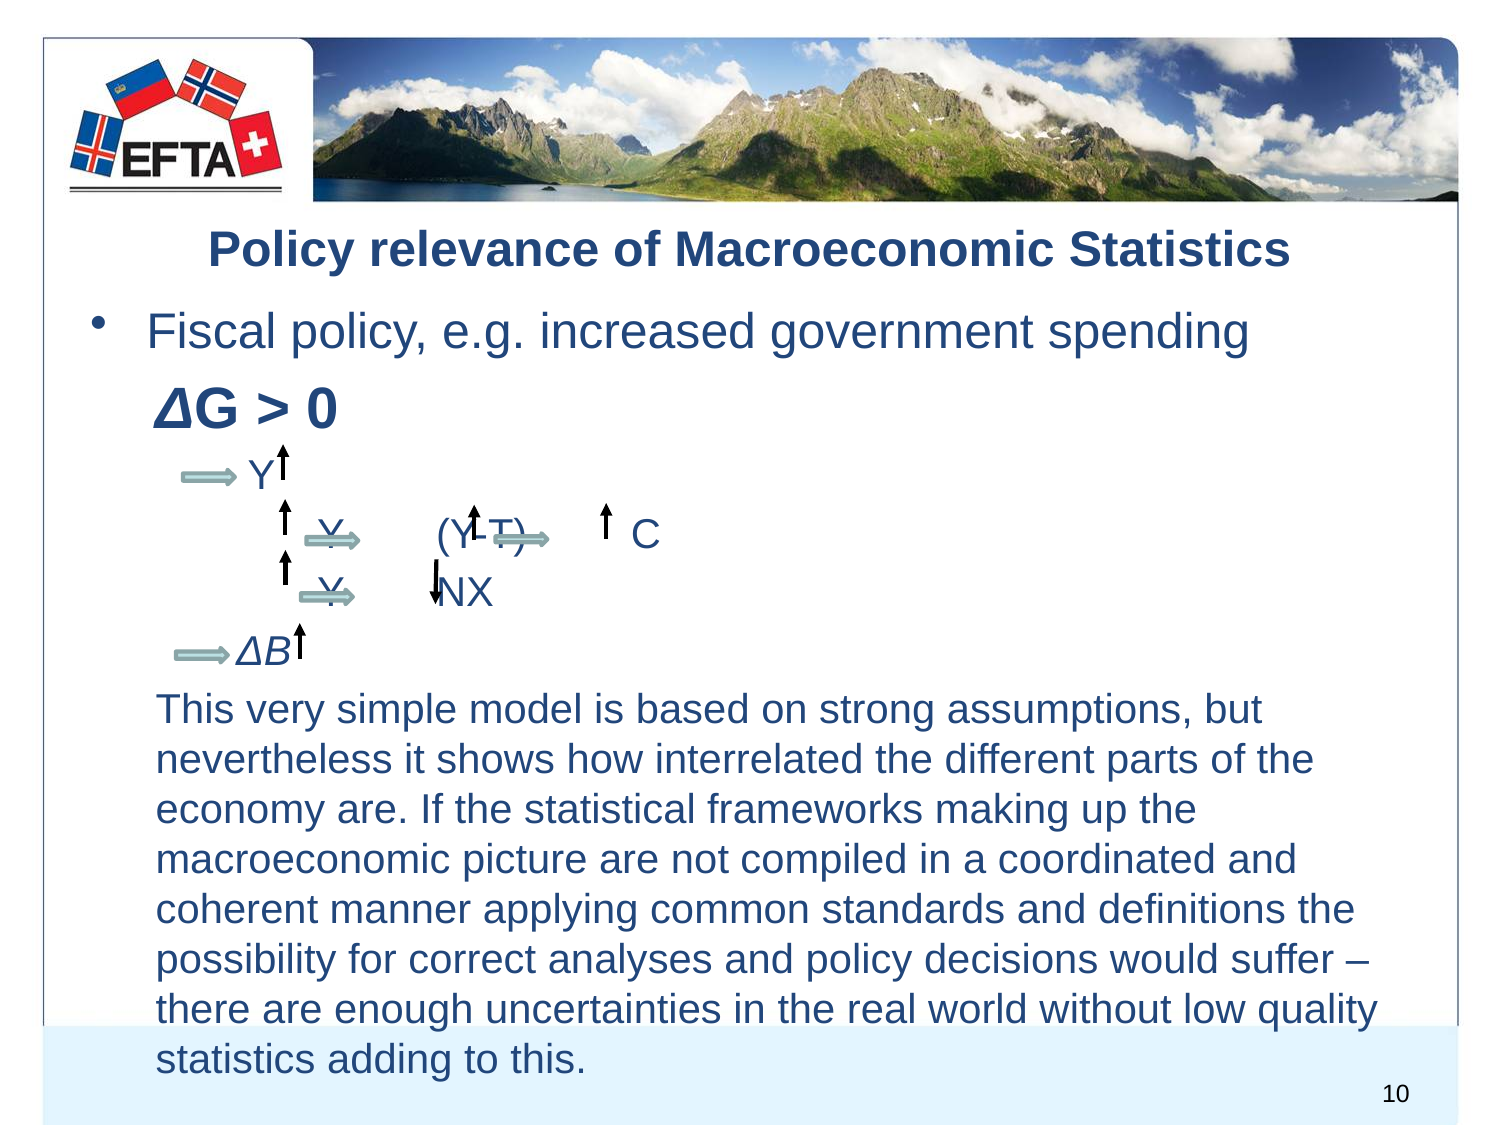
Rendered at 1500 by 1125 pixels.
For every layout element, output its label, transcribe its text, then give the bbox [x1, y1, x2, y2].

text_box [173, 645, 230, 665]
picture [0, 19, 1500, 1125]
text_box [180, 467, 237, 487]
title Policy relevance of Macroeconomic Statistics [75, 152, 1425, 341]
text_box [298, 587, 355, 607]
text_box [493, 531, 550, 548]
text_box [304, 531, 361, 550]
slide_number 10 [1074, 1070, 1425, 1125]
list Fiscal policy, e.g. increased government spending ΔG > 0 Y Y (Y-T) C Y NX ΔB This very simple model is based on strong assumptions, but nevertheless it shows how interrelated the different parts of the economy are. If the statistical frameworks making up the macroeconomic picture are not compiled in a coordinated and coherent manner applying common standards and definitions the possibility for correct analyses and policy decisions would suffer – there are enough uncertainties in the real world without low quality statistics adding to this. [75, 341, 1425, 1106]
